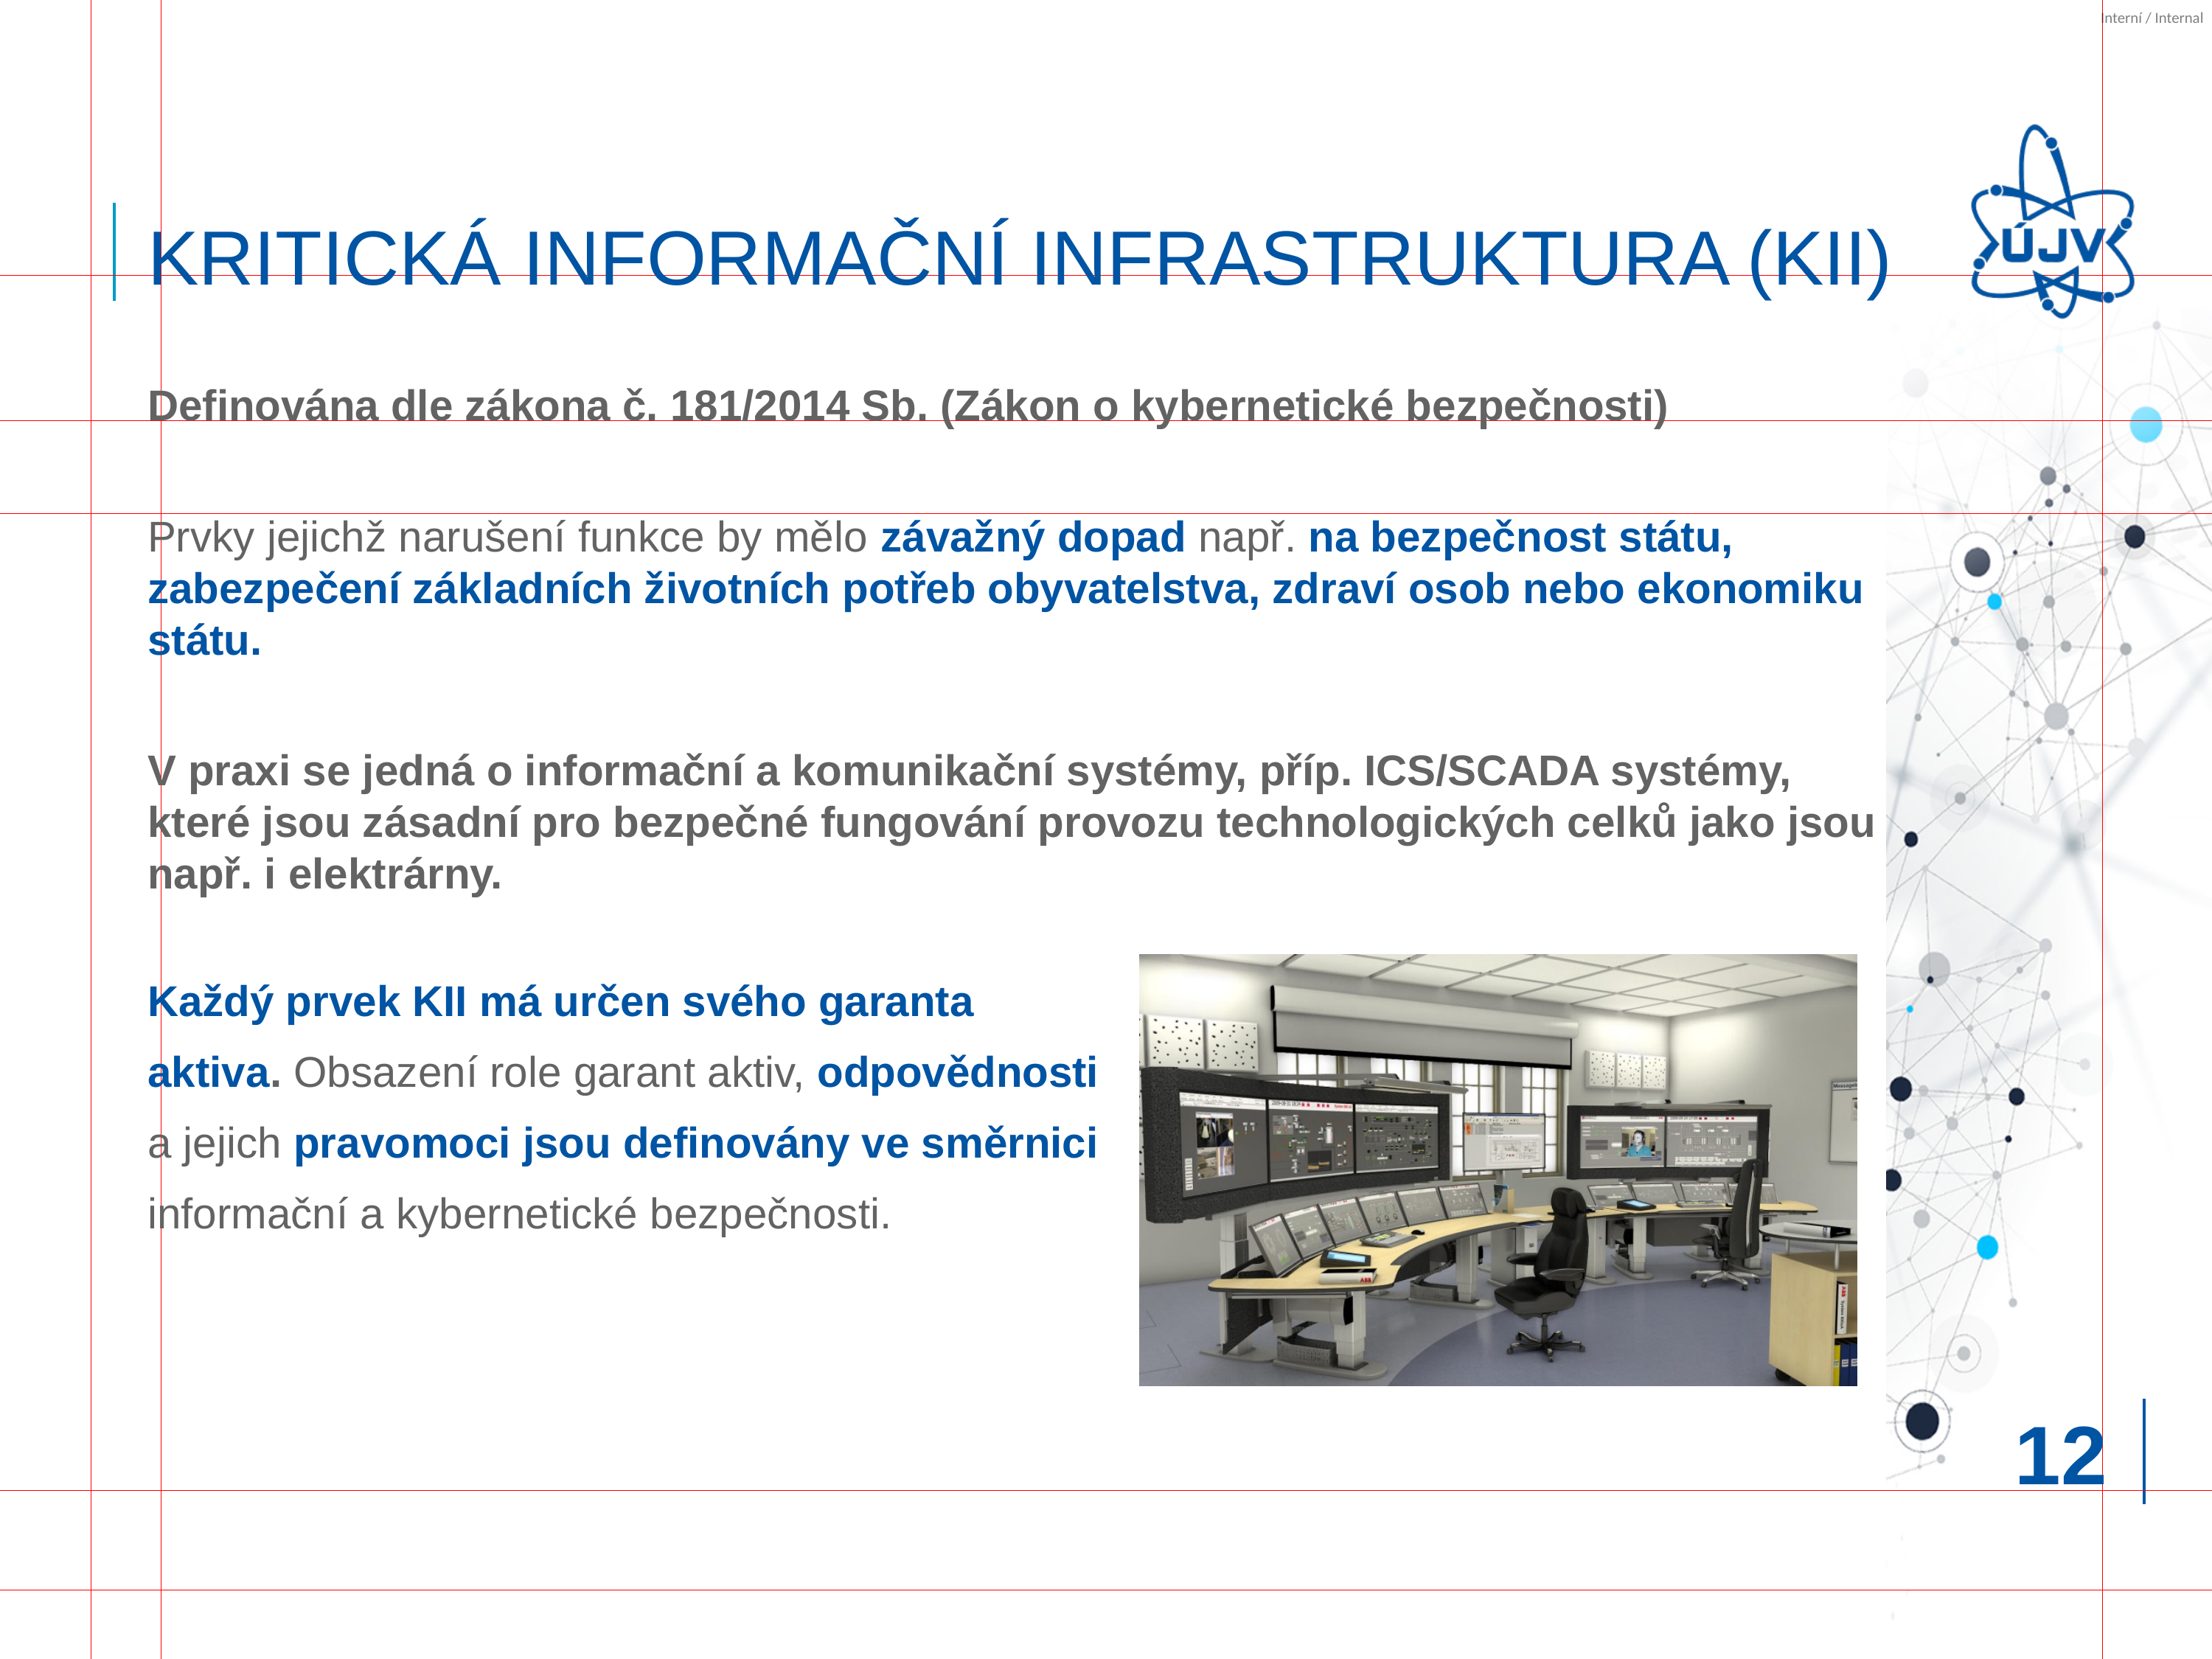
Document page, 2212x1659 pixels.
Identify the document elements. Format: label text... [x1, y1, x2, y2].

text_box Každý prvek KII má určen svého garanta aktiva. Obsazení role garant aktiv, odpovědnosti a jejich pravomoci jsou definovány ve směrnici informační a kybernetické bezpečnosti. [147, 954, 1106, 1326]
picture [1886, 514, 2102, 1490]
picture [2103, 1590, 2212, 1659]
picture [1139, 954, 1857, 1386]
slide_number 12 [1937, 1399, 2107, 1505]
picture [2103, 1491, 2212, 1590]
list Definována dle zákona č. 181/2014 Sb. (Zákon o kybernetické bezpečnosti) Prvky jejichž narušení funkce by mělo závažný dopad např. na bezpečnost státu, zabezpečení základních životních potřeb obyvatelstva, zdraví osob nebo ekonomiku státu. V praxi se jedná o informační a komunikační systémy, příp. ICS/SCADA systémy, které jsou zásadní pro bezpečné fungování provozu technologických celků jako jsou např. i elektrárny. [147, 378, 1878, 917]
picture [1886, 1590, 2102, 1659]
picture [2103, 514, 2212, 1490]
picture [1886, 84, 2212, 420]
picture [1886, 421, 2102, 513]
picture [2103, 421, 2212, 513]
picture [1886, 1491, 2102, 1590]
title Kritická informační infrastruktura (KII) [147, 105, 1904, 311]
